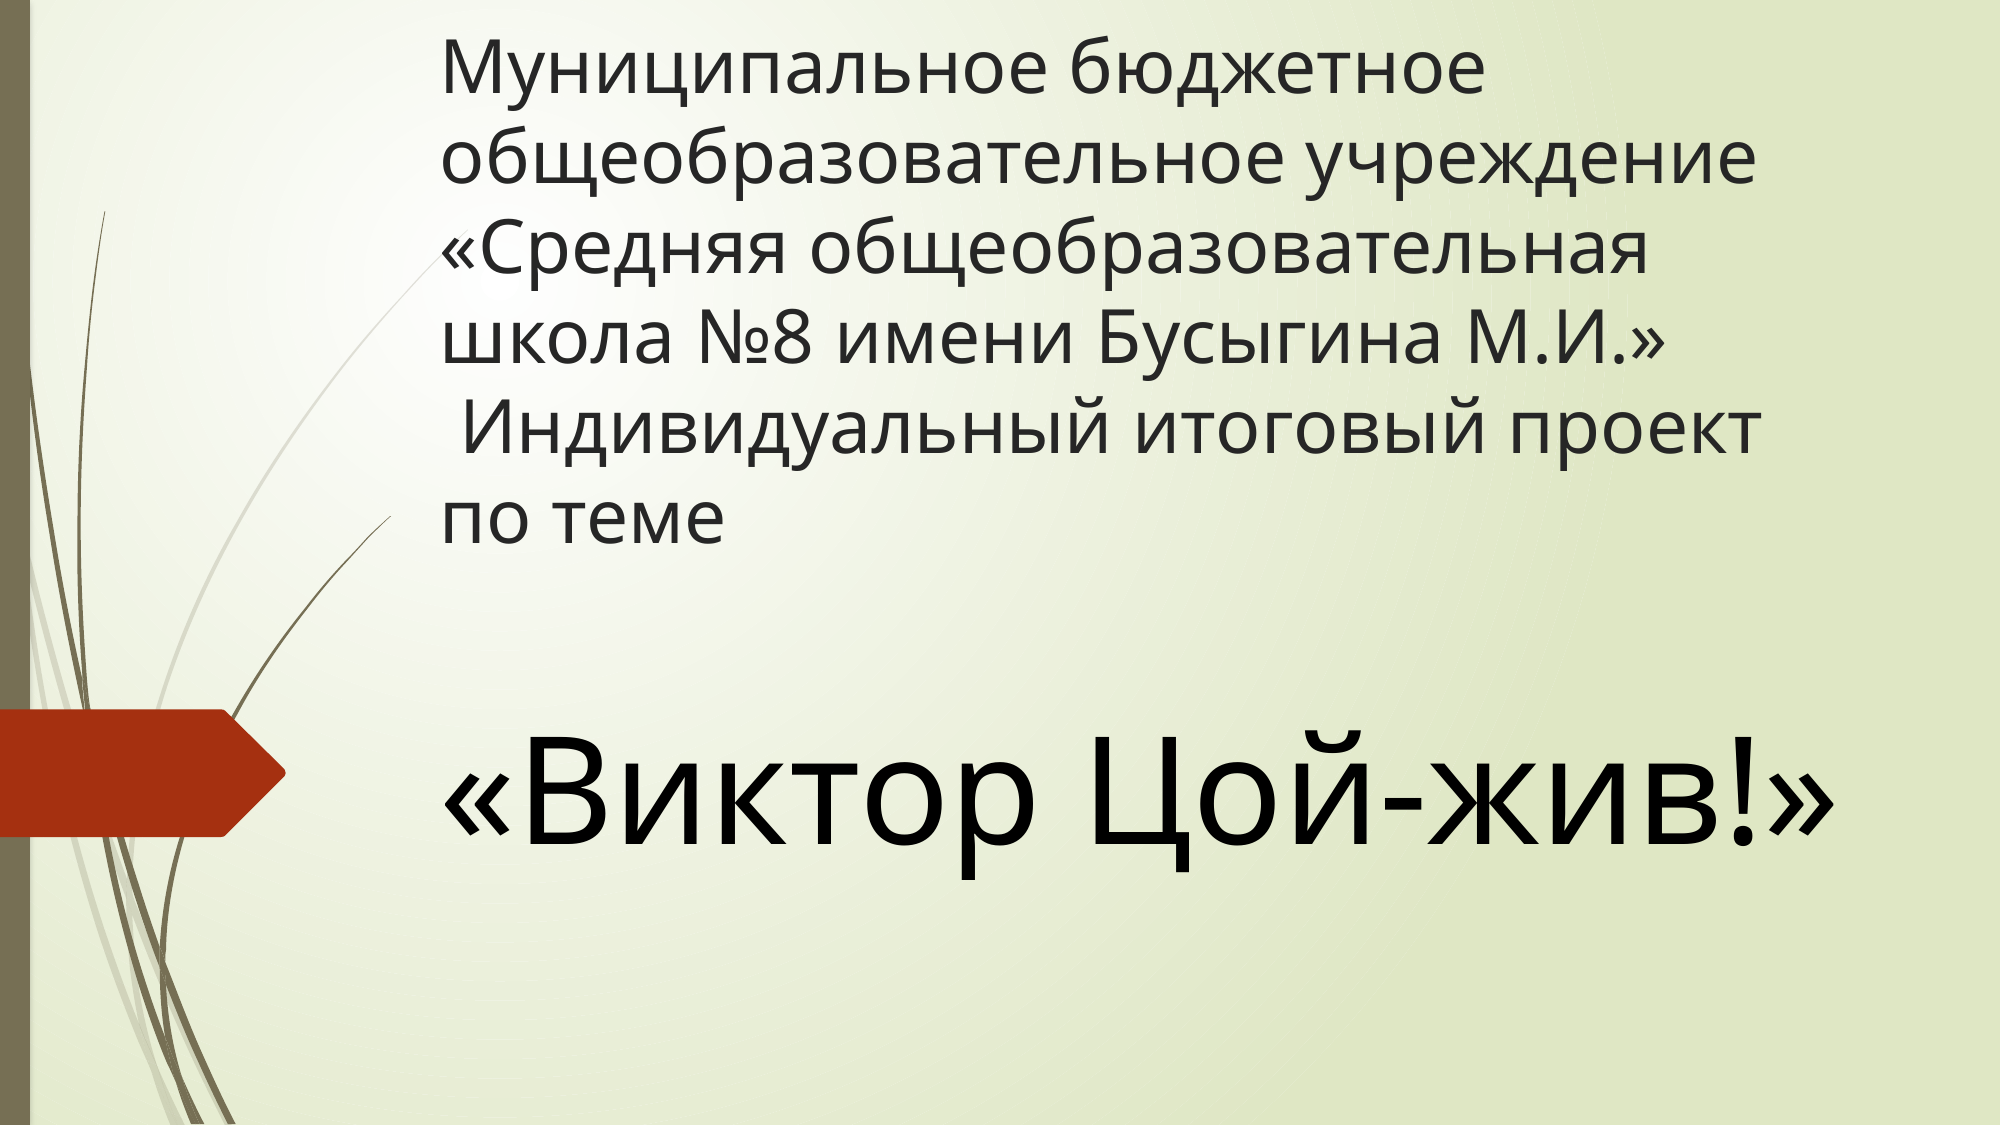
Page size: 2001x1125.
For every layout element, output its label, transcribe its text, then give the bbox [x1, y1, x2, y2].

title Муниципальное бюджетное общеобразовательное учреждение «Средняя общеобразовательная школа №8 имени Бусыгина М.И.» Индивидуальный итоговый проект по теме [424, 285, 1888, 657]
subtitle «­­­­­­­­­­­­­­­­­­­­­­­­­­Виктор Цой-жив!» [424, 686, 1888, 1058]
